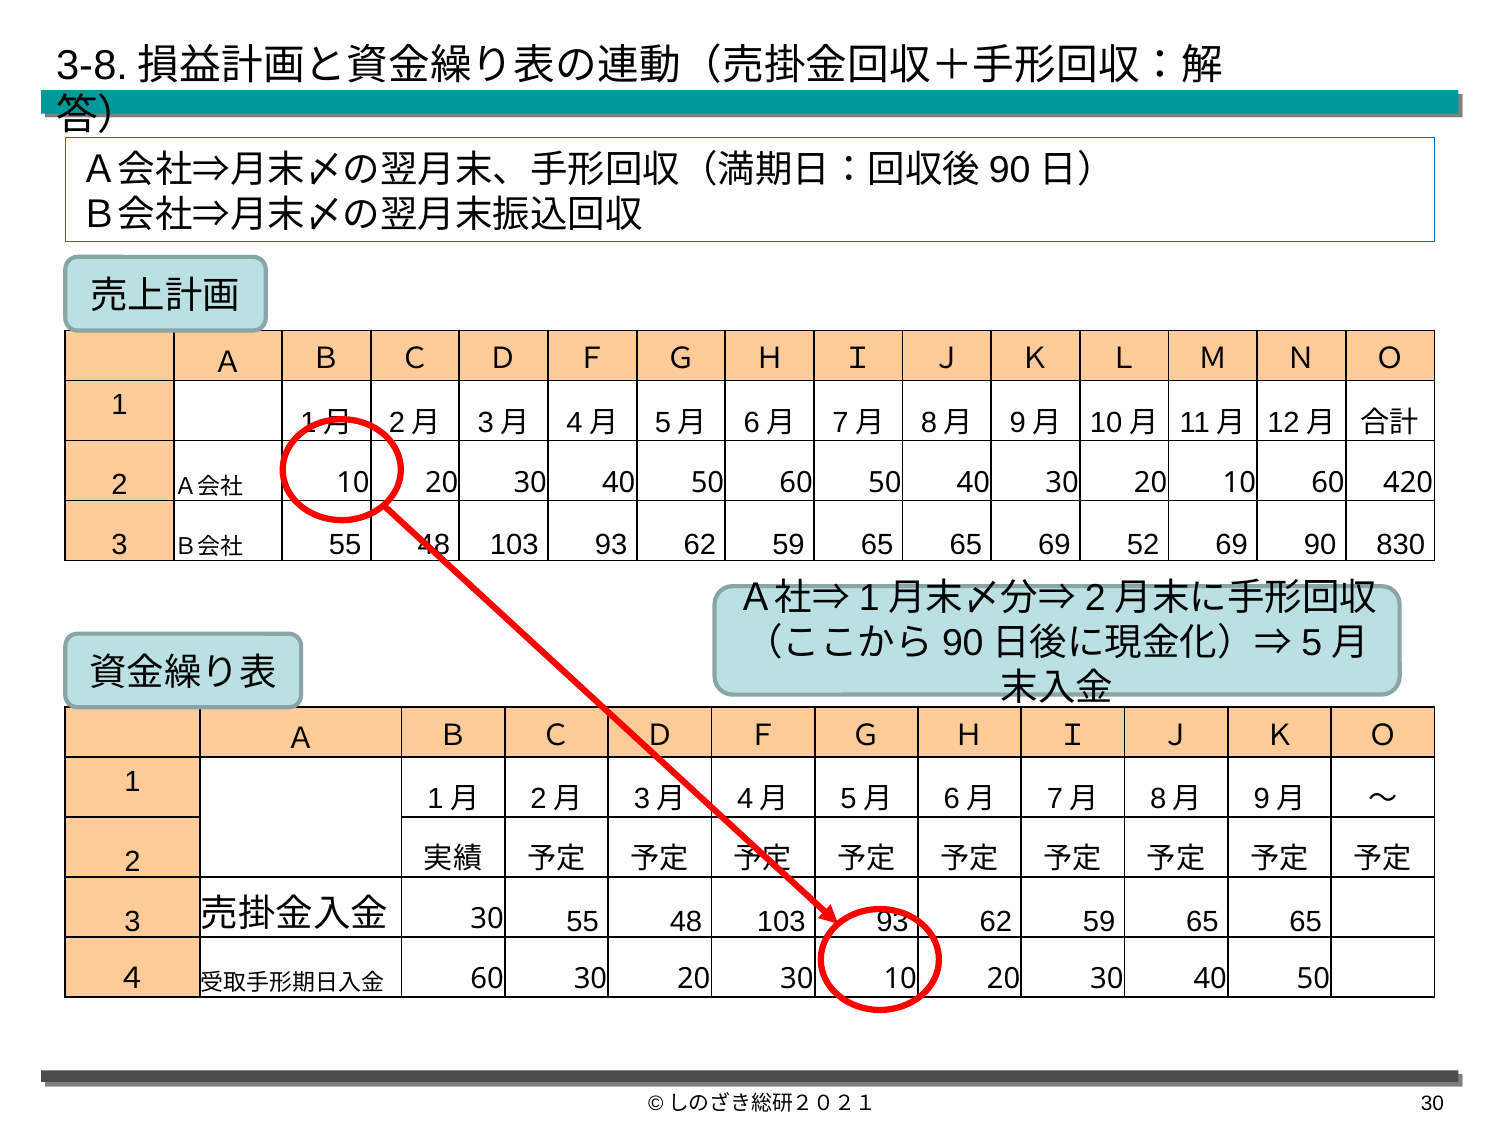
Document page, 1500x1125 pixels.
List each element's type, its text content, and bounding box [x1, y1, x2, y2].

table_cell [201, 758, 378, 876]
table_cell 9月 [1229, 758, 1330, 816]
table_cell 48 [609, 932, 711, 936]
table_cell Ａ会社 [175, 441, 281, 500]
table_cell 予定 [1125, 818, 1227, 876]
table_header Ｃ [372, 331, 458, 380]
table_cell 420 [1347, 441, 1434, 500]
table_cell 10 [283, 487, 291, 500]
slide_number 29 [1108, 1082, 1459, 1125]
table_header Ｍ [1169, 331, 1256, 380]
table_cell 予定 [1022, 818, 1124, 876]
table_cell 2月 [372, 381, 458, 440]
table_cell 7月 [1022, 758, 1124, 816]
table_cell 5月 [843, 758, 917, 816]
table_header Ｆ [549, 331, 636, 380]
table_cell 5月 [638, 381, 724, 440]
table_header [66, 331, 173, 380]
table_cell 90 [1258, 501, 1345, 560]
table_cell 830 [1347, 501, 1434, 560]
text_box 資金繰り表 [63, 631, 304, 710]
text_box Ａ会社⇒月末〆の翌月末、手形回収（満期日：回収後90日） Ｂ会社⇒月末〆の翌月末振込回収 [65, 137, 1435, 242]
table_cell 10月 [1081, 381, 1168, 440]
table_cell ４ [66, 938, 199, 996]
table_cell 60 [402, 938, 504, 996]
table_cell 69 [992, 501, 1079, 560]
table_cell 1 [66, 758, 199, 816]
table_cell 65 [815, 501, 902, 560]
table_header Ｊ [1125, 708, 1227, 756]
table_cell 60 [1258, 441, 1345, 500]
table_cell 7月 [815, 381, 902, 440]
table_header Ｋ [1229, 708, 1330, 756]
text_box [280, 417, 403, 523]
table_cell 予定 [1332, 818, 1434, 876]
table_header Ｋ [992, 331, 1079, 380]
table_cell 69 [1169, 501, 1256, 560]
table_cell 2 [66, 818, 199, 876]
text_box 3-8.損益計画と資金繰り表の連動（売掛金回収＋手形回収：解答） [41, 29, 1245, 145]
footer ©しのざき総研２０２１ [524, 1082, 1000, 1125]
table_cell 93 [843, 878, 917, 917]
table_cell 59 [1022, 878, 1124, 936]
table_cell 10 [283, 441, 289, 452]
table_header [66, 708, 199, 756]
text_box [818, 906, 942, 1013]
table_cell 4月 [549, 381, 636, 440]
table_cell 30 [1022, 938, 1124, 996]
table_cell 55 [283, 501, 370, 560]
table_cell 2 [66, 441, 173, 500]
table_cell 65 [1229, 878, 1330, 936]
text_box Ａ社⇒1月末〆分⇒2月末に手形回収（ここから90日後に現金化）⇒5月末入金 [843, 584, 1402, 697]
table_cell 1月 [283, 381, 370, 440]
table_cell 30 [712, 938, 814, 996]
table_cell 62 [919, 878, 1020, 936]
table_cell [1332, 938, 1434, 996]
table_cell 11月 [1169, 381, 1256, 440]
table_cell 20 [609, 938, 711, 996]
table_cell 40 [549, 441, 636, 500]
table_cell 8月 [1125, 758, 1227, 816]
table_cell 1 [66, 381, 173, 440]
table_cell 103 [712, 932, 814, 936]
table_cell 50 [638, 441, 724, 500]
table_cell 20 [1081, 441, 1168, 500]
table_cell 9月 [992, 381, 1079, 440]
table_header Ｏ [1347, 331, 1434, 380]
table_header Ｈ [726, 331, 813, 380]
table_cell 50 [815, 441, 902, 500]
table_cell 50 [1229, 938, 1330, 996]
table_cell 予定 [843, 818, 917, 876]
table_cell ～ [1332, 758, 1434, 816]
table_header Ｌ [1081, 331, 1168, 380]
table_cell 8月 [903, 381, 990, 440]
table_header Ｊ [903, 331, 990, 380]
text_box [383, 505, 839, 925]
table_cell Ｂ会社 [175, 501, 281, 560]
table_cell [175, 381, 281, 440]
table_cell 55 [506, 932, 607, 936]
table_cell 30 [992, 441, 1079, 500]
table_cell 65 [903, 501, 990, 560]
table_header Ｉ [1022, 708, 1124, 756]
table_header Ｂ [283, 331, 370, 380]
table_cell 10 [1169, 441, 1256, 500]
table_cell 売掛金入金 [201, 878, 401, 936]
table_cell 予定 [919, 818, 1020, 876]
table_cell 6月 [726, 381, 813, 440]
table_header Ａ [175, 331, 281, 380]
table_cell 3 [66, 501, 173, 560]
table_cell 合計 [1347, 381, 1434, 440]
table_header Ｇ [843, 708, 917, 756]
table_cell 65 [1125, 878, 1227, 936]
table_header Ｉ [815, 331, 902, 380]
table_cell 予定 [1229, 818, 1330, 876]
table_cell 3月 [460, 381, 547, 440]
table_cell [1332, 878, 1434, 936]
table_header Ｎ [1258, 331, 1345, 380]
table_cell 40 [1125, 938, 1227, 996]
table_cell 6月 [919, 758, 1020, 816]
table_cell 30 [460, 441, 547, 500]
table_cell 30 [402, 932, 504, 936]
table_header Ｄ [460, 331, 547, 380]
table_cell 30 [506, 938, 607, 996]
table_cell 60 [726, 441, 813, 500]
table_cell 48 [372, 513, 378, 560]
table_header Ａ [201, 708, 378, 756]
table_cell 20 [925, 938, 1020, 996]
table_header Ｈ [919, 708, 1020, 756]
table_header Ｏ [1332, 708, 1434, 756]
table_cell 52 [1081, 501, 1168, 560]
table_cell 20 [393, 441, 458, 500]
table_cell 受取手形期日入金 [201, 938, 401, 996]
table_cell 93 [816, 932, 827, 936]
table_cell 40 [903, 441, 990, 500]
table_cell 3 [66, 878, 199, 936]
table_cell 12月 [1258, 381, 1345, 440]
table_header Ｇ [638, 331, 724, 380]
text_box 売上計画 [63, 254, 268, 333]
table_cell 10 [816, 938, 834, 996]
